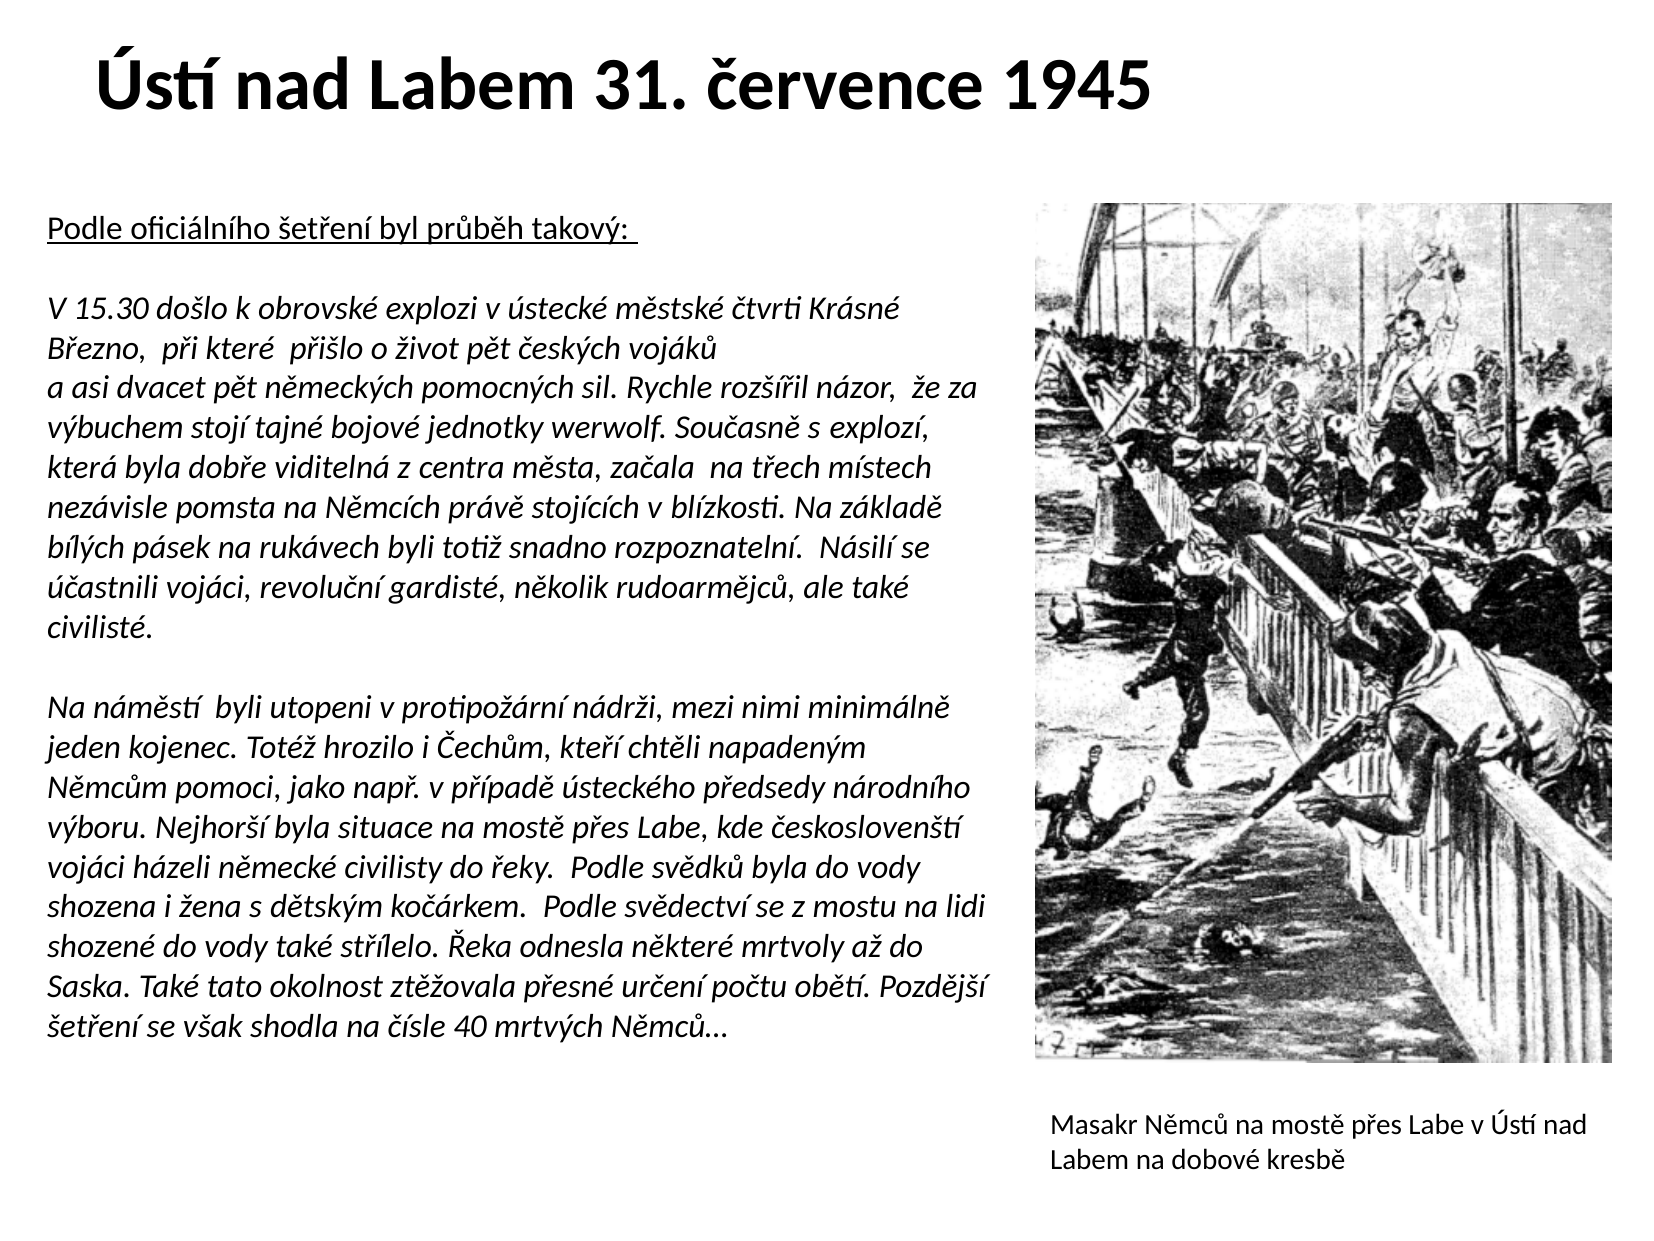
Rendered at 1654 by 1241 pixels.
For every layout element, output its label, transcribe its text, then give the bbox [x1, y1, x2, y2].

text_box Podle oficiálního šetření byl průběh takový: V 15.30 došlo k obrovské explozi v ústecké městské čtvrti Krásné Březno, při které přišlo o život pět českých vojáků a asi dvacet pět německých pomocných sil. Rychle rozšířil názor, že za výbuchem stojí tajné bojové jednotky werwolf. Současně s explozí, která byla dobře viditelná z centra města, začala na třech místech nezávisle pomsta na Němcích právě stojících v blízkosti. Na základě bílých pásek na rukávech byli totiž snadno rozpoznatelní. Násilí se účastnili vojáci, revoluční gardisté, několik rudoarmějců, ale také civilisté. Na náměstí byli utopeni v protipožární nádrži, mezi nimi minimálně jeden kojenec. Totéž hrozilo i Čechům, kteří chtěli napadeným Němcům pomoci, jako např. v případě ústeckého předsedy národního výboru. Nejhorší byla situace na mostě přes Labe, kde českoslovenští vojáci házeli německé civilisty do řeky. Podle svědků byla do vody shozena i žena s dětským kočárkem. Podle svědectví se z mostu na lidi shozené do vody také střílelo. Řeka odnesla některé mrtvoly až do Saska. Také tato okolnost ztěžovala přesné určení počtu obětí. Pozdější šetření se však shodla na čísle 40 mrtvých Němců… [32, 198, 1009, 1052]
text_box Masakr Němců na mostě přes Labe v Ústí nad Labem na dobové kresbě [1035, 1098, 1609, 1183]
text_box Ústí nad Labem 31. července 1945 [81, 27, 1170, 133]
picture [1035, 203, 1612, 1063]
